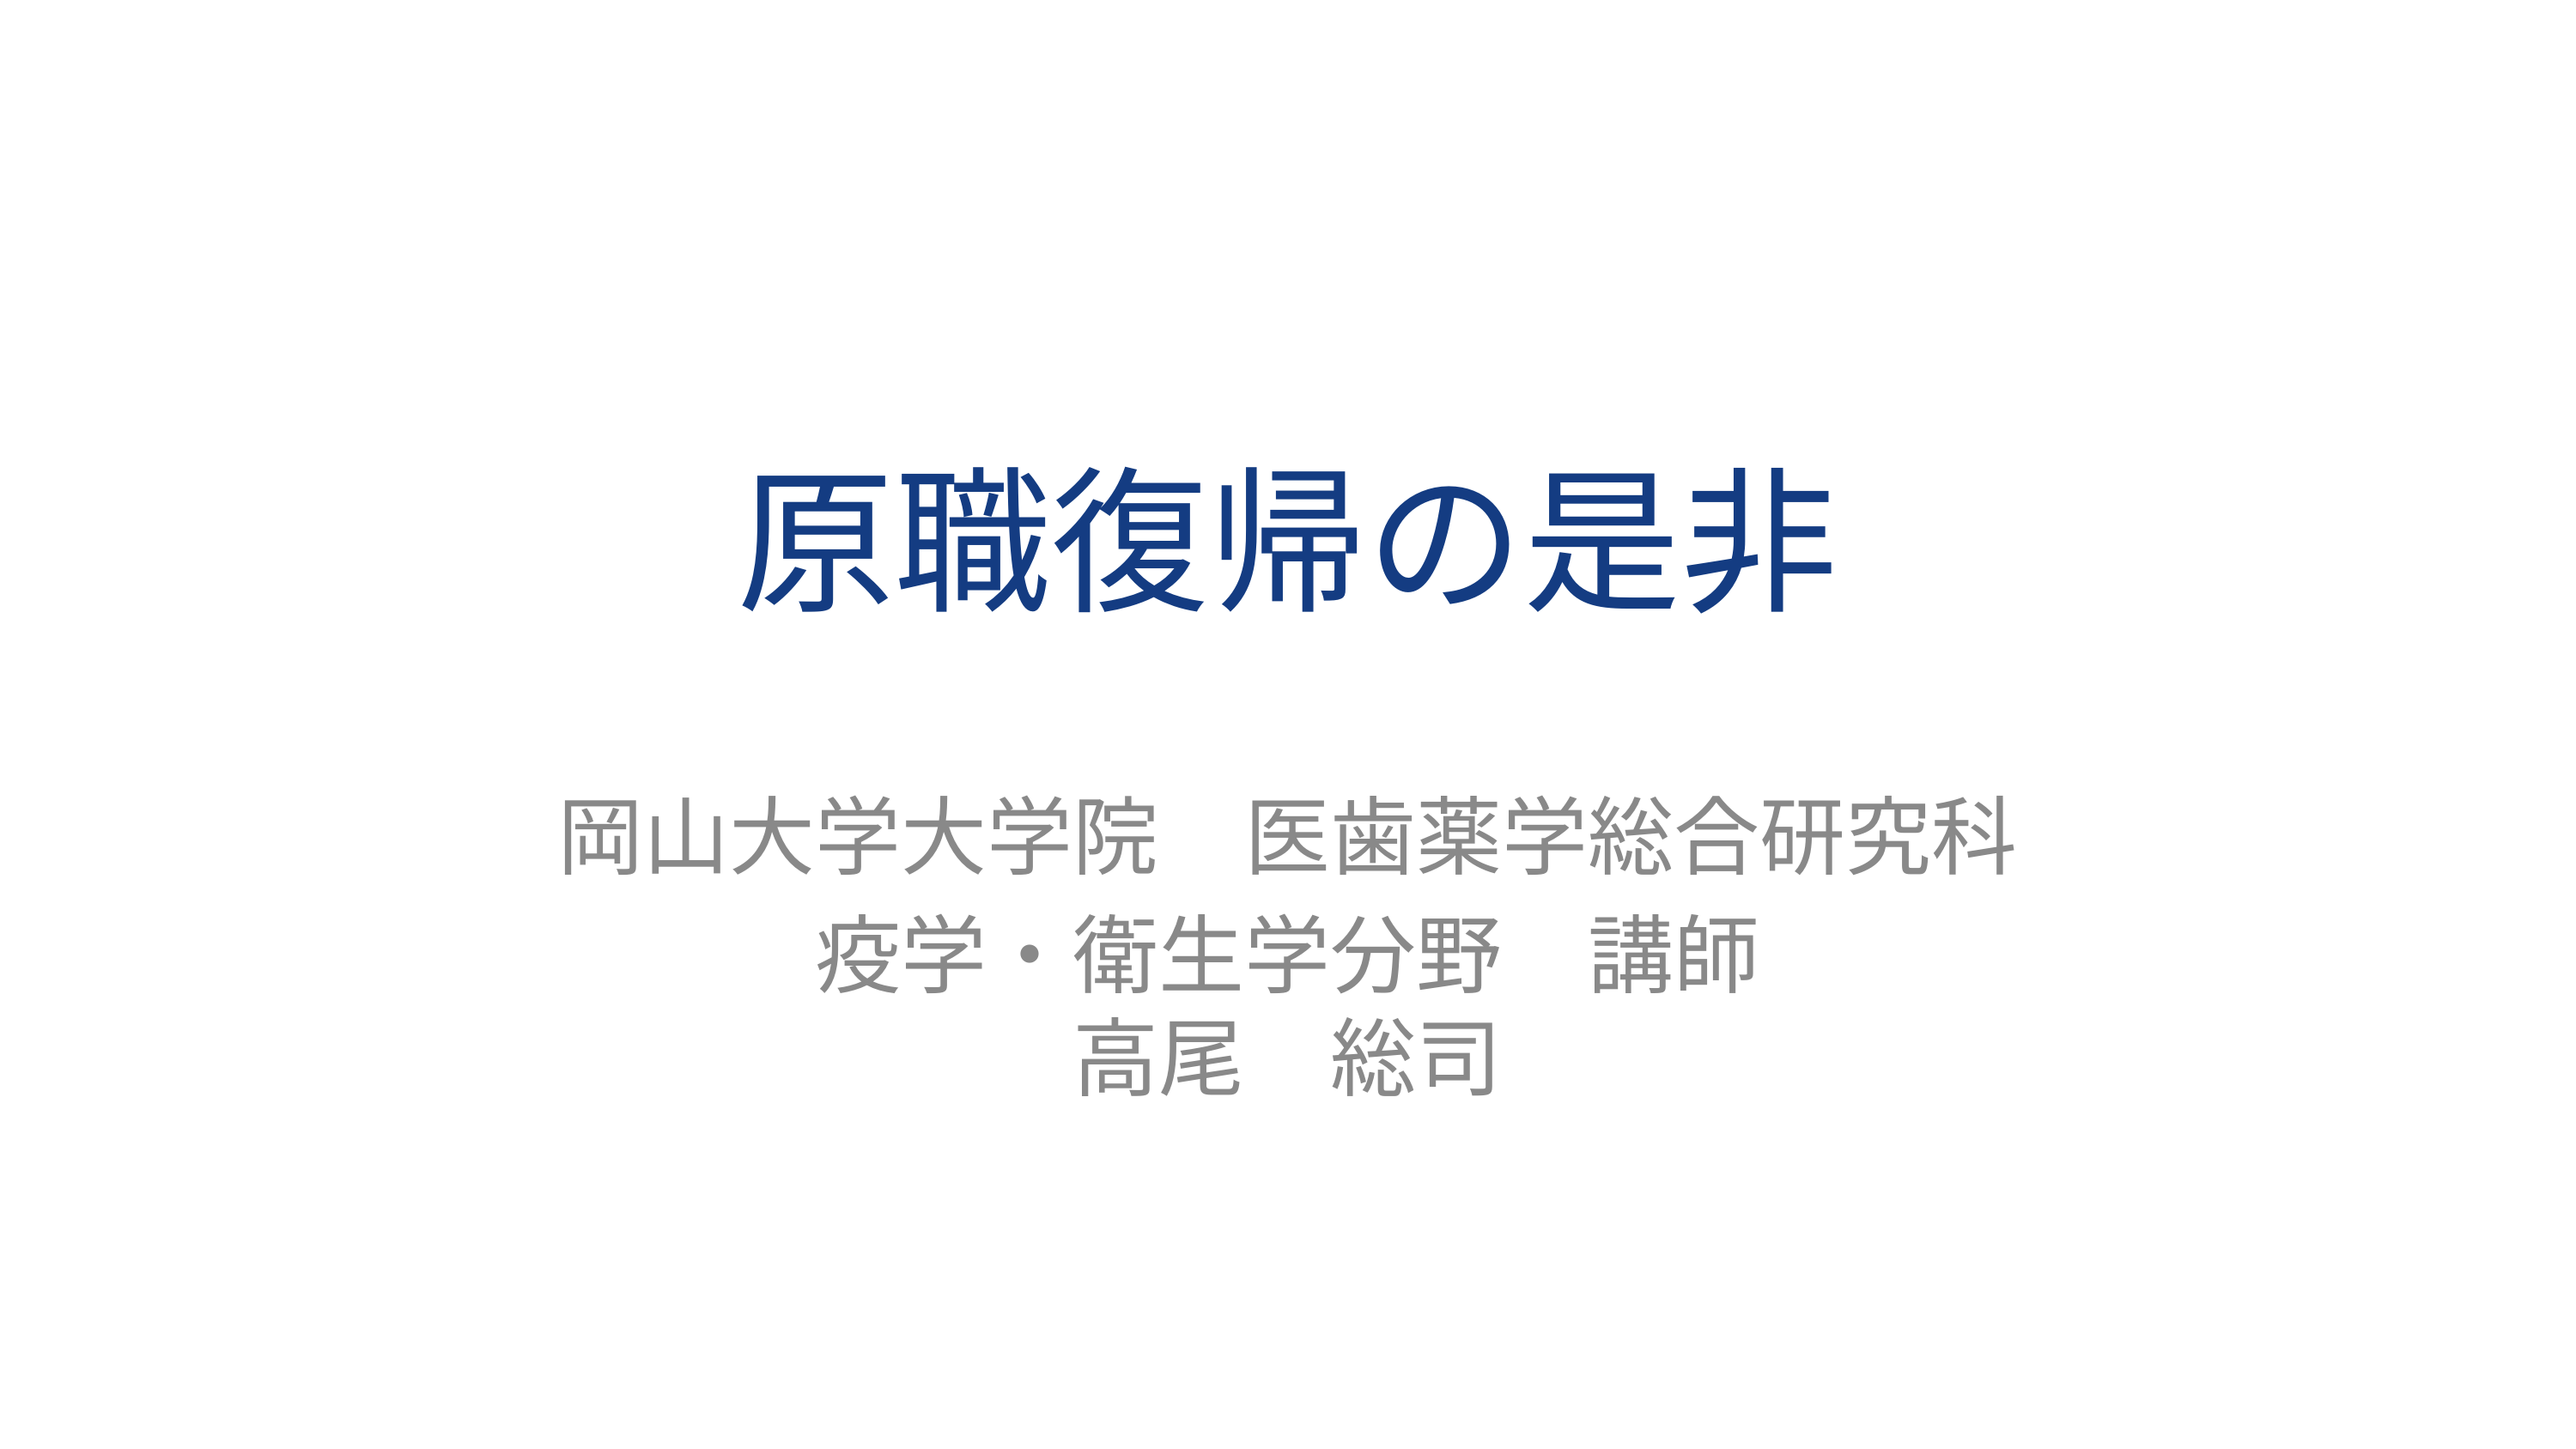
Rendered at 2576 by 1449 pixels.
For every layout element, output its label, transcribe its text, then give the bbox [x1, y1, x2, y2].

subtitle 岡山大学大学院 医歯薬学総合研究科 疫学・衛生学分野 講師 高尾 総司 [321, 761, 2254, 1111]
title 原職復帰の是非 [192, 237, 2383, 640]
